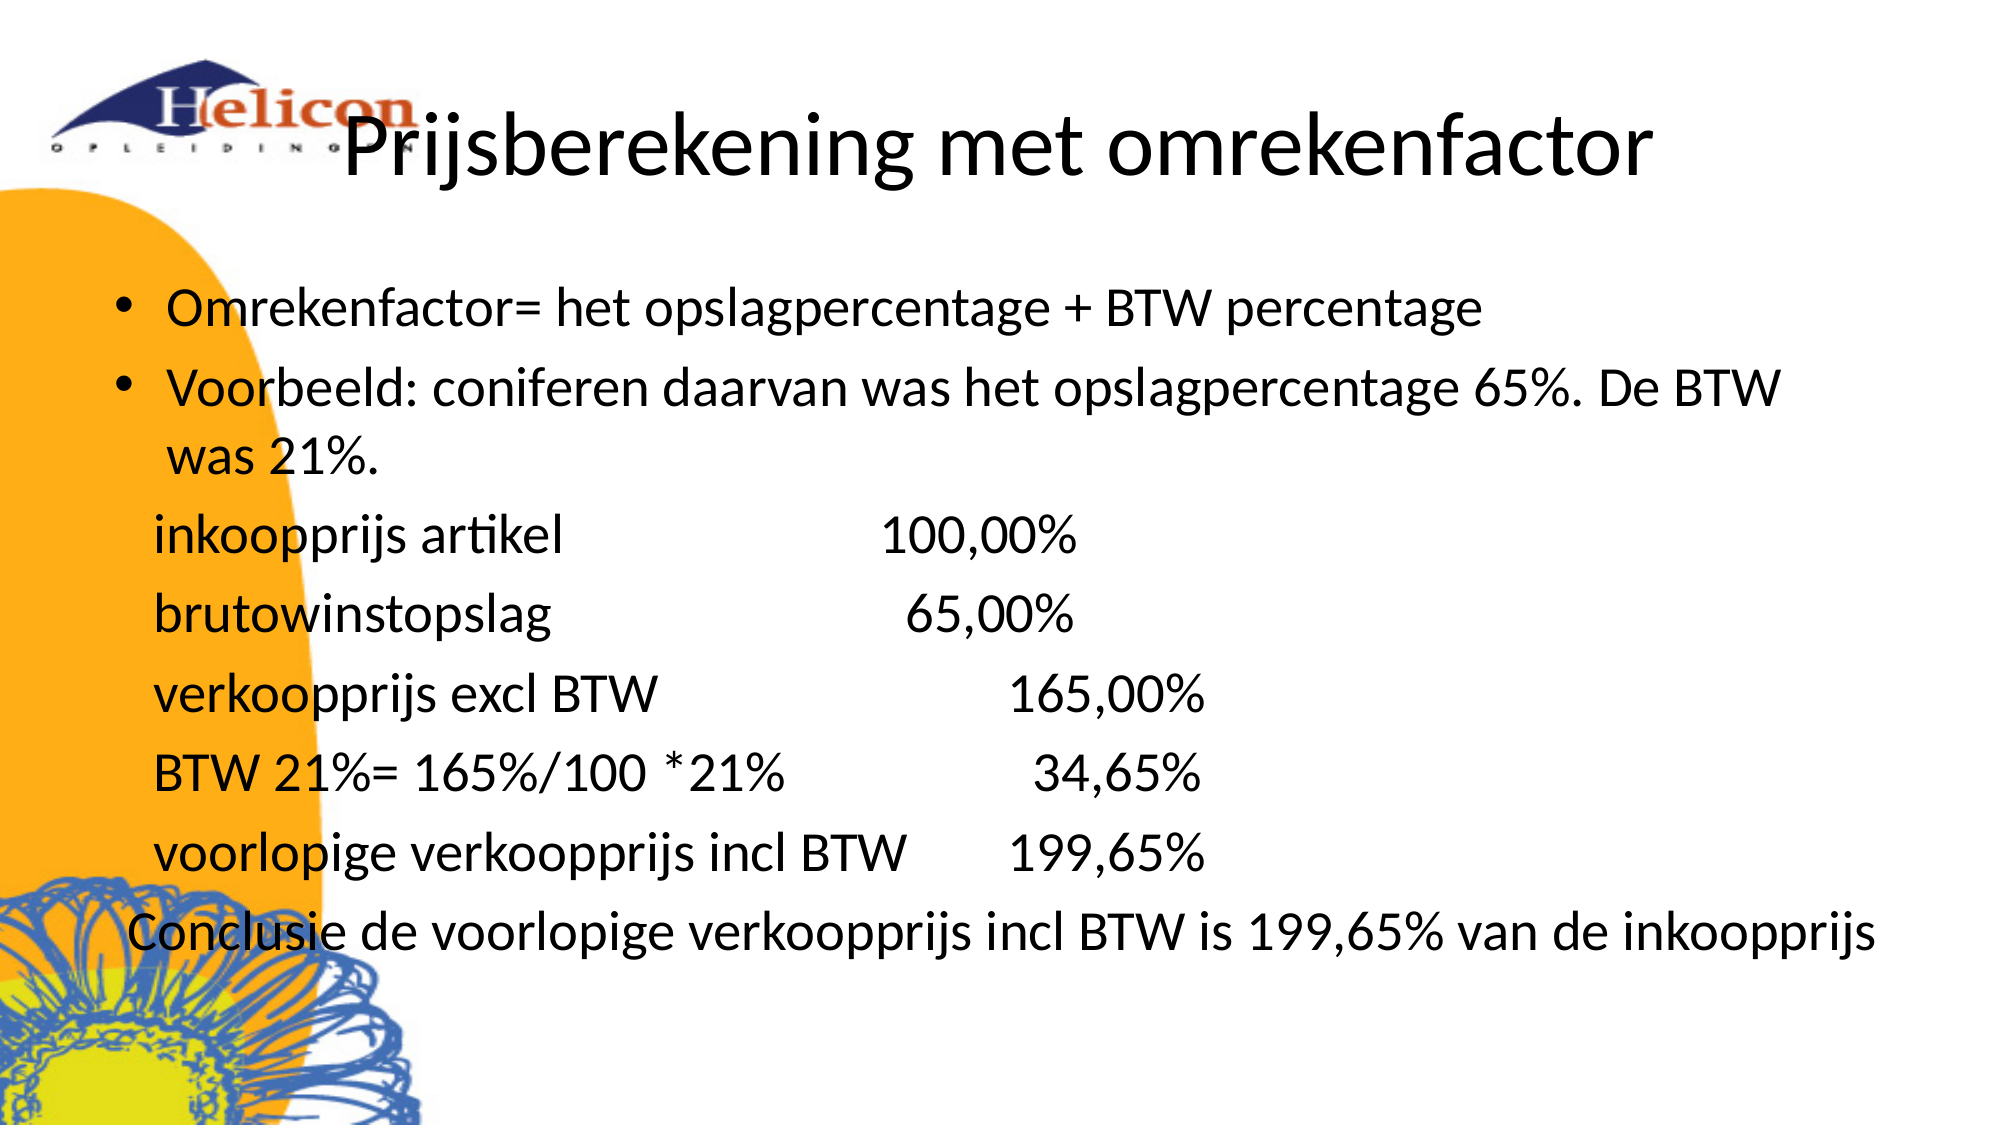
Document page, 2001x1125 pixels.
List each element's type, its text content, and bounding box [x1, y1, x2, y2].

list Omrekenfactor= het opslagpercentage + BTW percentage Voorbeeld: coniferen daarvan was het opslagpercentage 65%. De BTW was 21%. inkoopprijs artikel 100,00% brutowinstopslag 65,00% verkoopprijs excl BTW 165,00% BTW 21%= 165%/100 *21% 34,65% voorlopige verkoopprijs incl BTW 199,65% Conclusie de voorlopige verkoopprijs incl BTW is 199,65% van de inkoopprijs [99, 262, 1900, 1005]
title Prijsberekening met omrekenfactor [99, 45, 1900, 233]
picture [0, 0, 2001, 1125]
